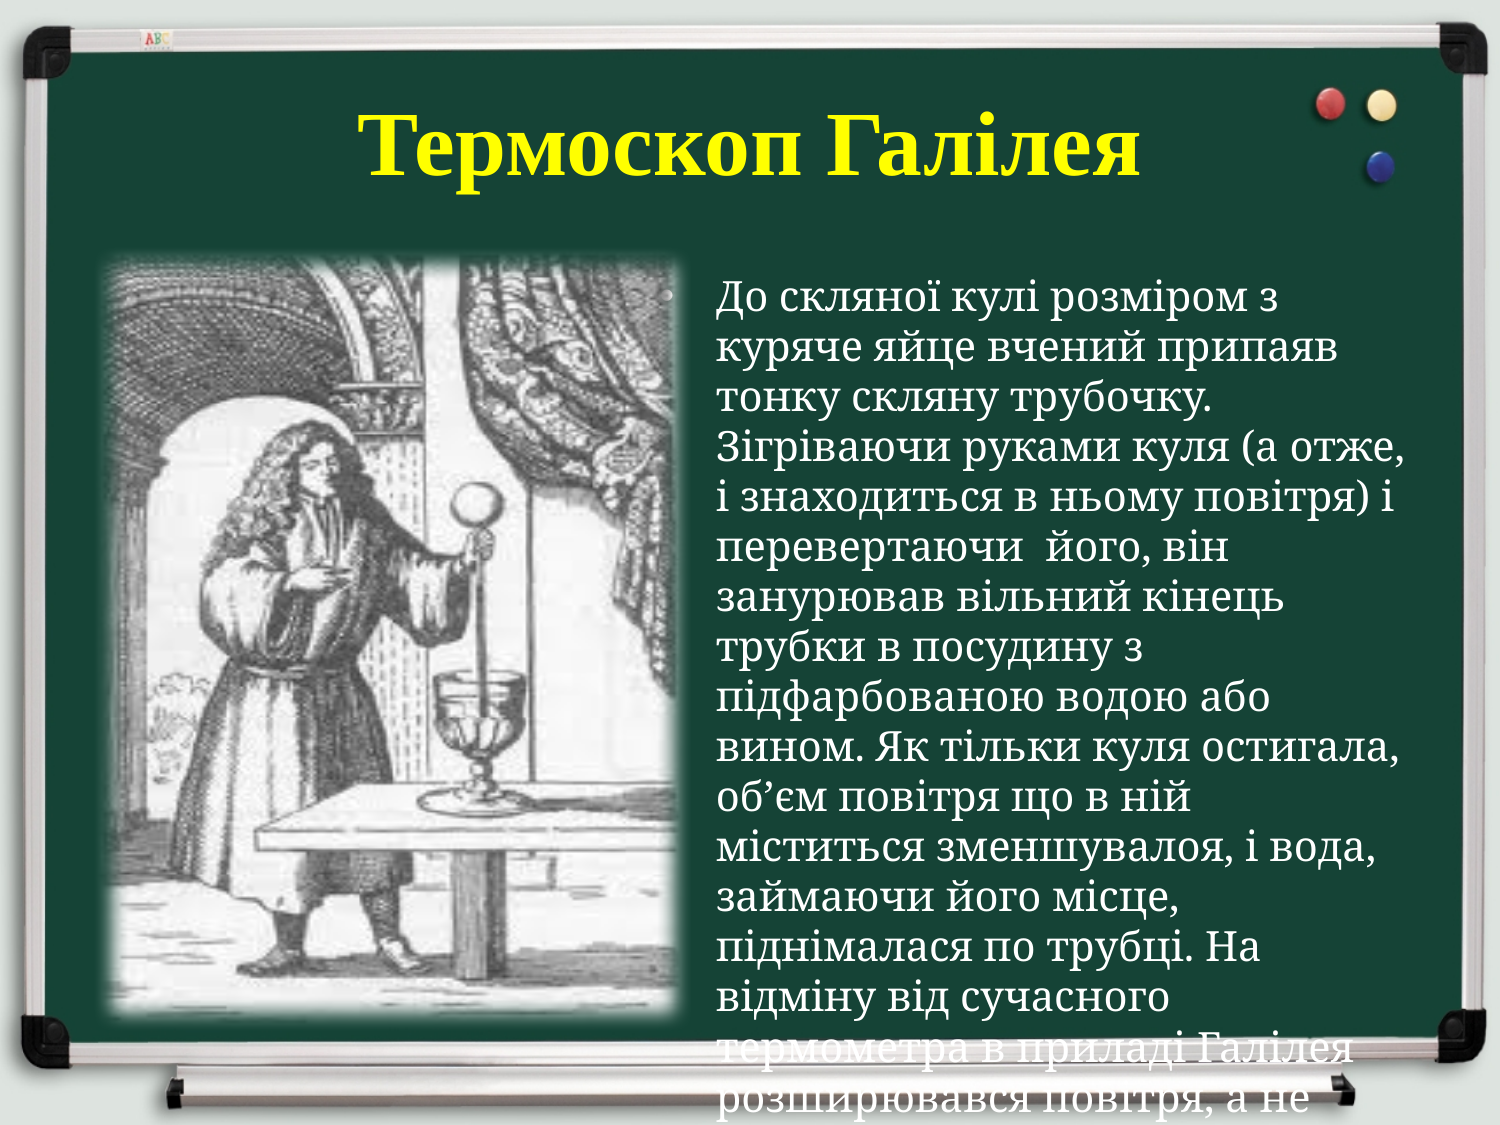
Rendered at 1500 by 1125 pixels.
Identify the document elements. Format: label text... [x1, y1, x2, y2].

picture [0, 0, 1500, 1125]
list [93, 245, 692, 1032]
title Термоскоп Галілея [74, 44, 1426, 233]
list До скляної кулі розміром з куряче яйце вчений припаяв тонку скляну трубочку. Зігріваючи руками куля (а отже, і знаходиться в ньому повітря) і перевертаючи його, він занурював вільний кінець трубки в посудину з підфарбованою водою або вином. Як тільки куля остигала, об’єм повітря що в ній міститься зменшувалоя, і вода, займаючи його місце, піднімалася по трубці. На відміну від сучасного термометра в приладі Галілея розширювався повітря, а не ртуть. [696, 262, 1426, 1006]
